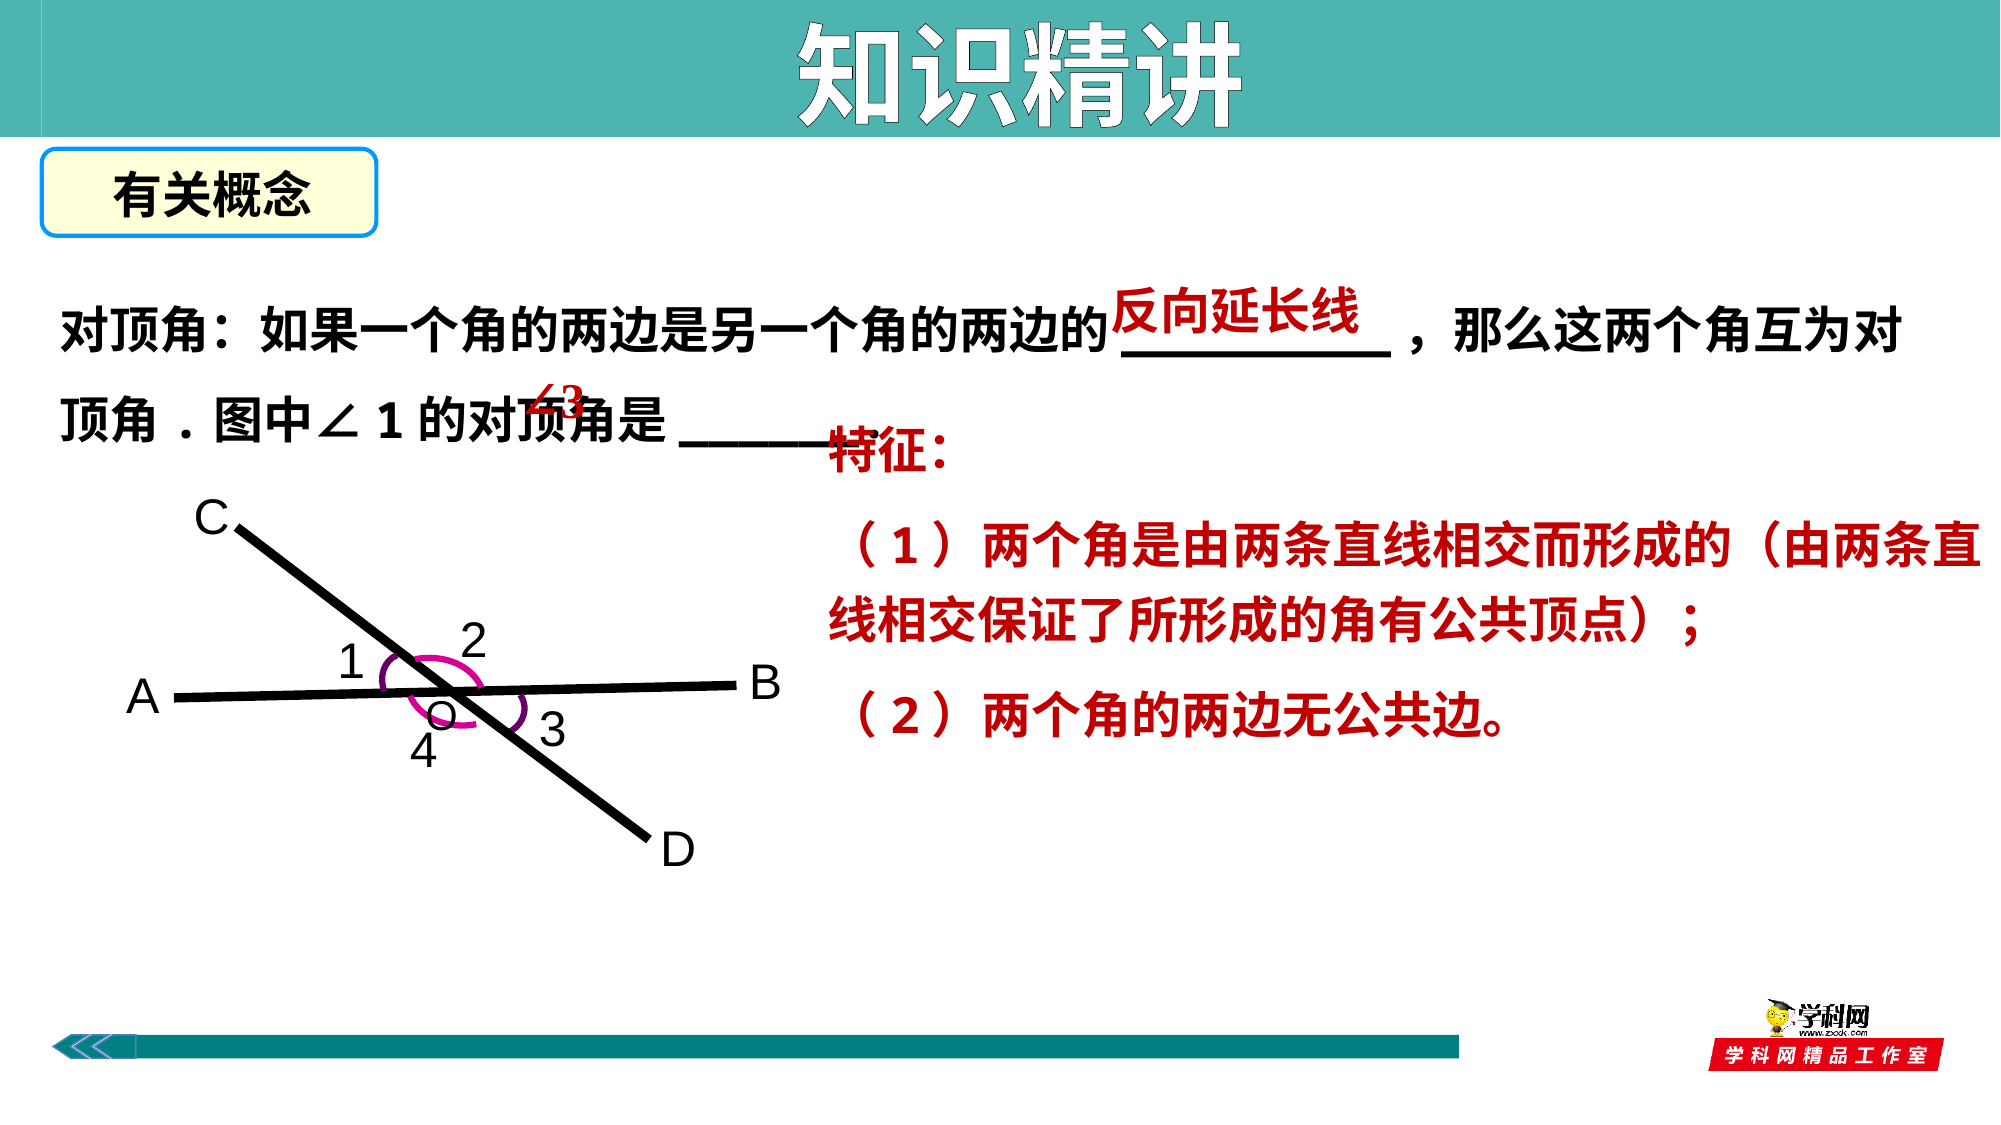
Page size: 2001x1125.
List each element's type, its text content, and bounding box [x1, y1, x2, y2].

text_box 对顶角：如果一个角的两边是另一个角的两边的_________，那么这两个角互为对顶角.图中∠1的对顶角是______. [44, 261, 1967, 457]
text_box [53, 1034, 136, 1059]
text_box [136, 1034, 1459, 1059]
text_box 反向延长线 [1096, 272, 1376, 347]
picture [1708, 1038, 1944, 1071]
picture [1766, 999, 1869, 1037]
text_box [0, 0, 2000, 138]
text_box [41, 148, 377, 236]
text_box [98, 476, 810, 885]
text_box 特征： （1）两个角是由两条直线相交而形成的（由两条直线相交保证了所形成的角有公共顶点）； （2）两个角的两边无公共边。 [813, 396, 2000, 752]
text_box ∠3 [503, 361, 658, 436]
